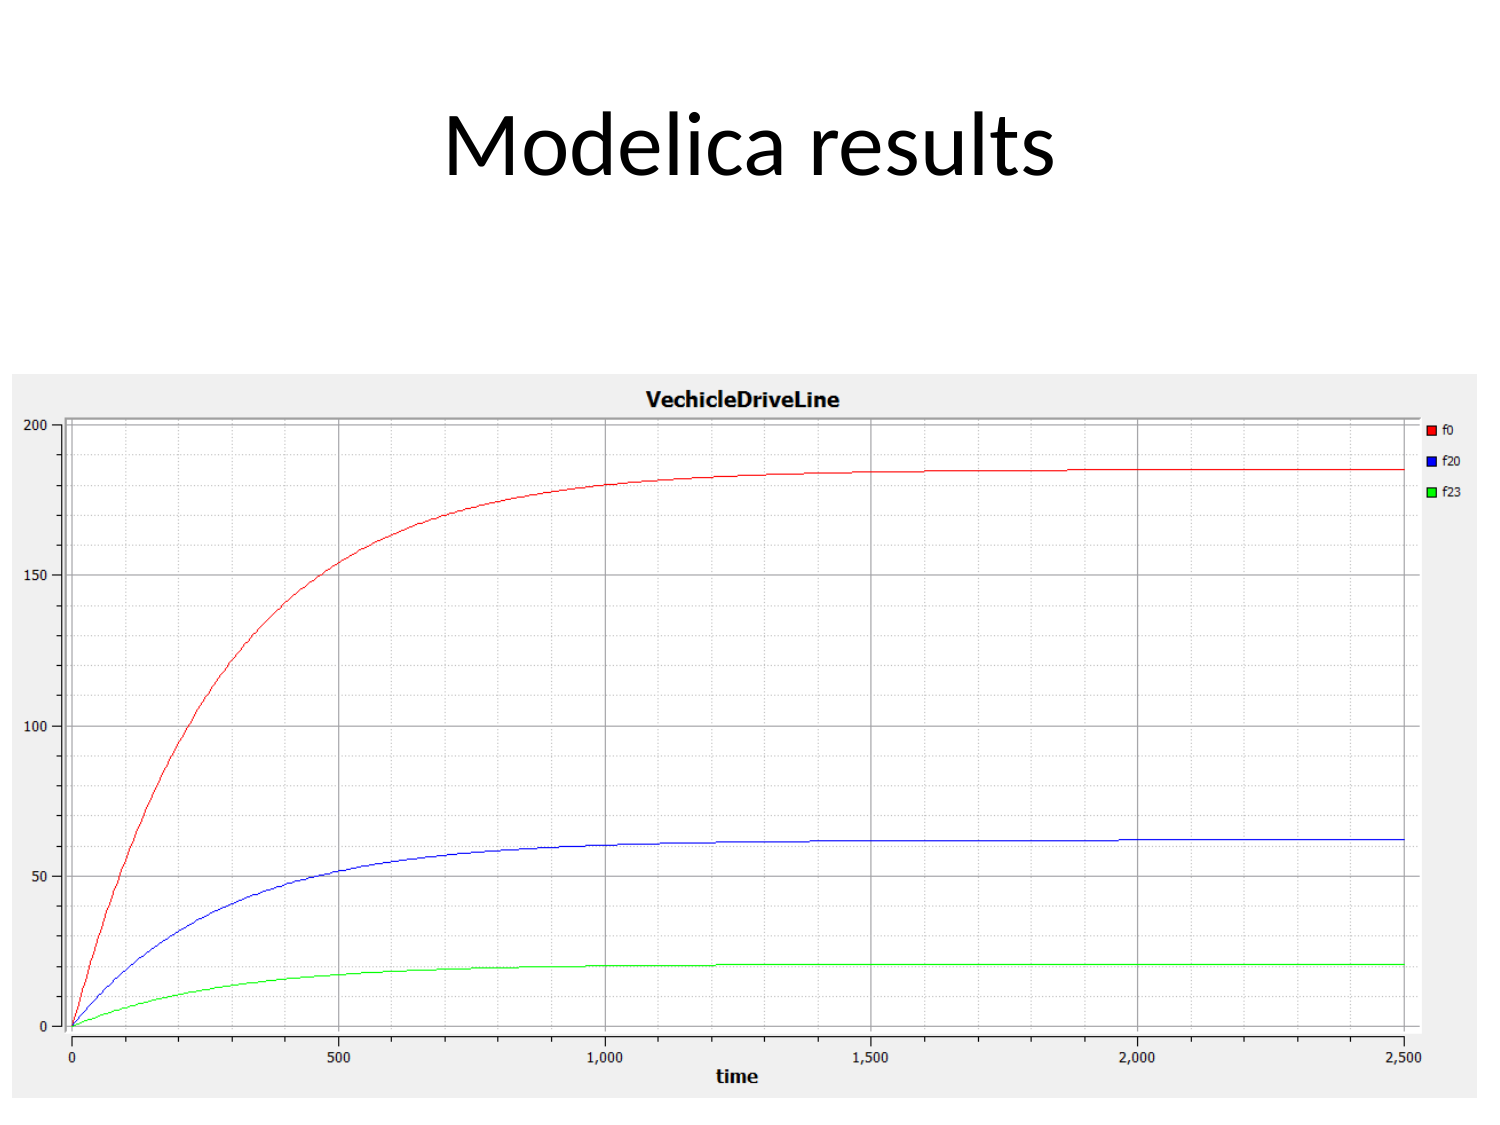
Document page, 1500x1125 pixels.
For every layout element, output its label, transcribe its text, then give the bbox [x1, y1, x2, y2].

picture [12, 374, 1477, 1099]
title Modelica results [75, 45, 1425, 233]
